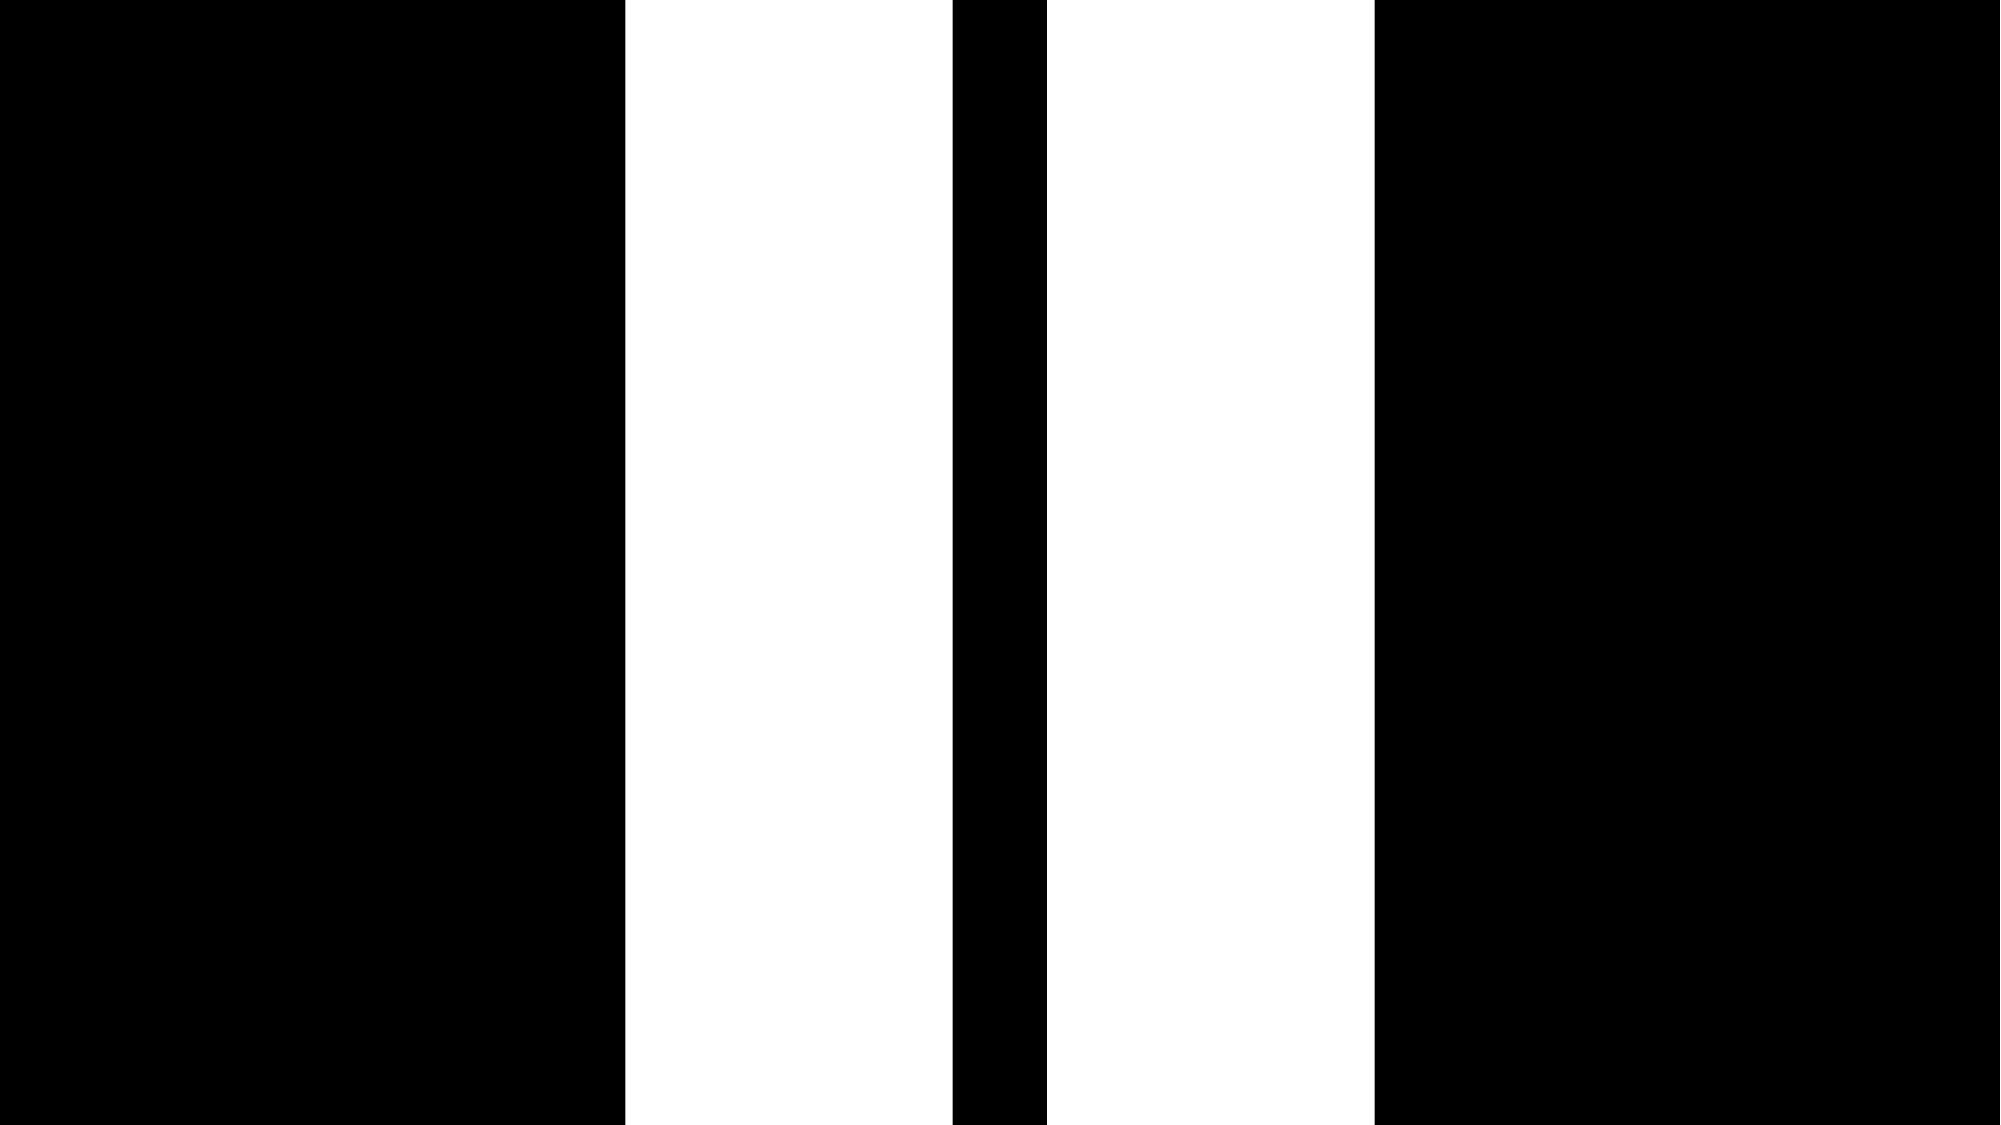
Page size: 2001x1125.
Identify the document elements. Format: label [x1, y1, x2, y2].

text_box [1046, 0, 1376, 1125]
text_box [624, 0, 954, 1125]
